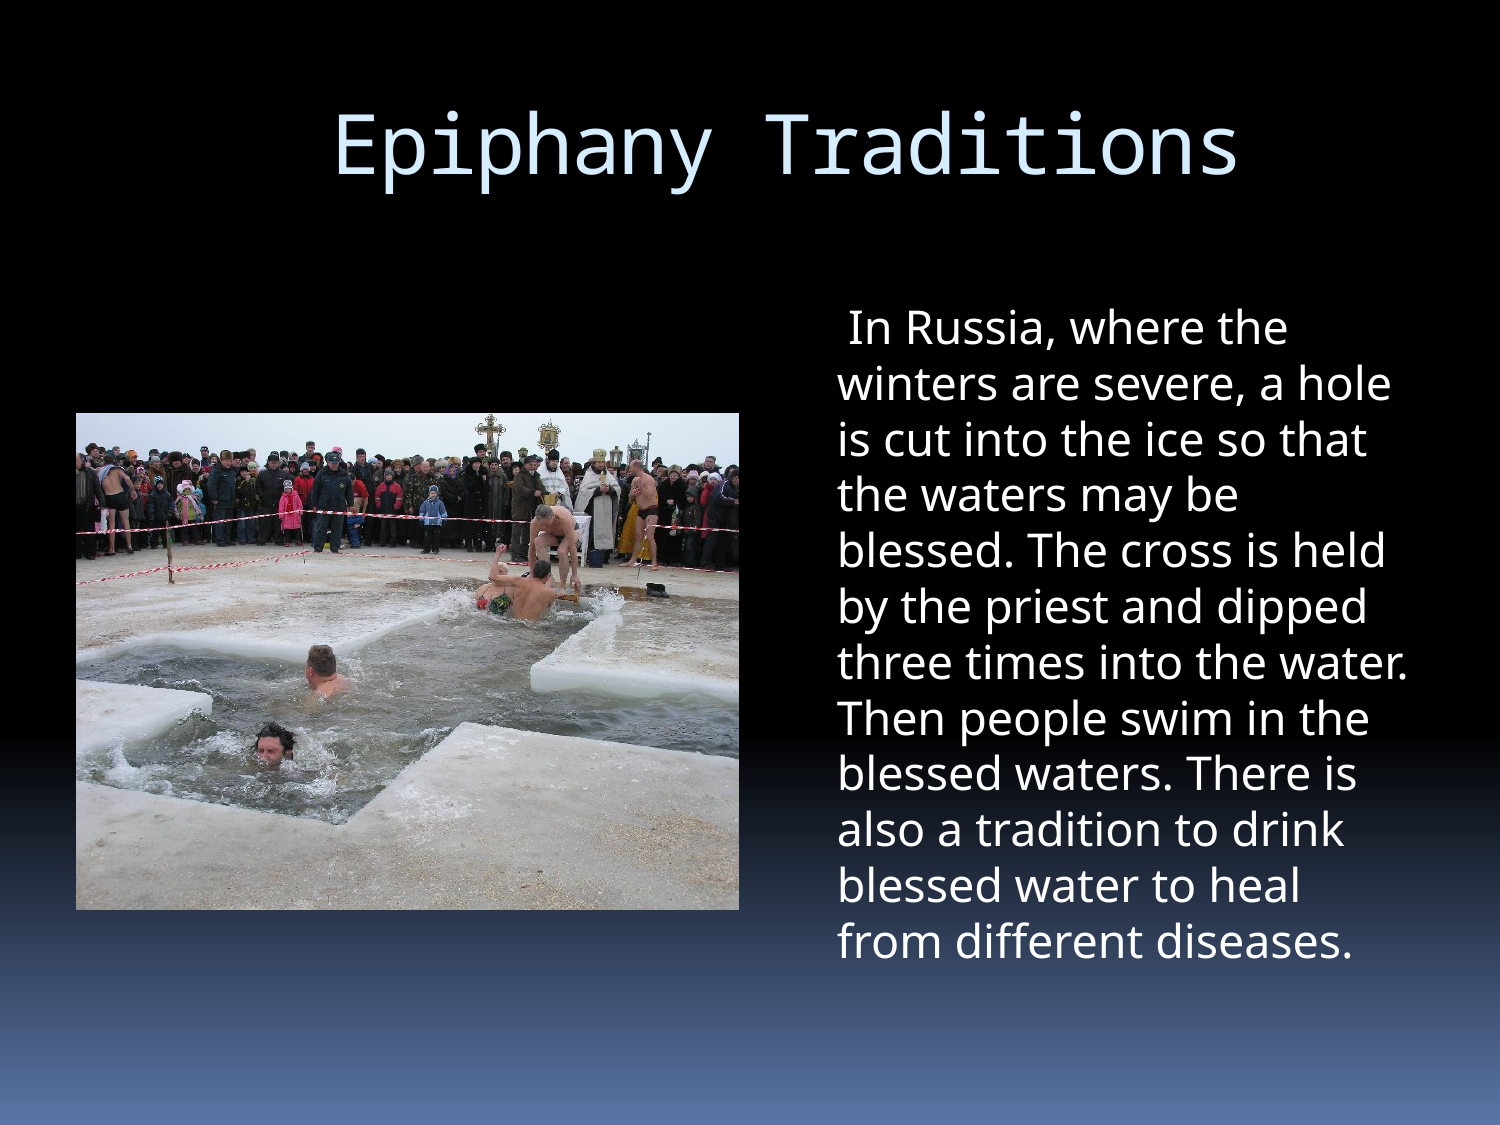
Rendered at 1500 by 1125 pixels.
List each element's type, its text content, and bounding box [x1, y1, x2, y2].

list In Russia, where the winters are severe, a hole is cut into the ice so that the waters may be blessed. The cross is held by the priest and dipped three times into the water. Then people swim in the blessed waters. There is also a tradition to drink blessed water to heal from different diseases. [763, 290, 1427, 1033]
title Epiphany Traditions [75, 83, 1425, 234]
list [75, 412, 740, 911]
